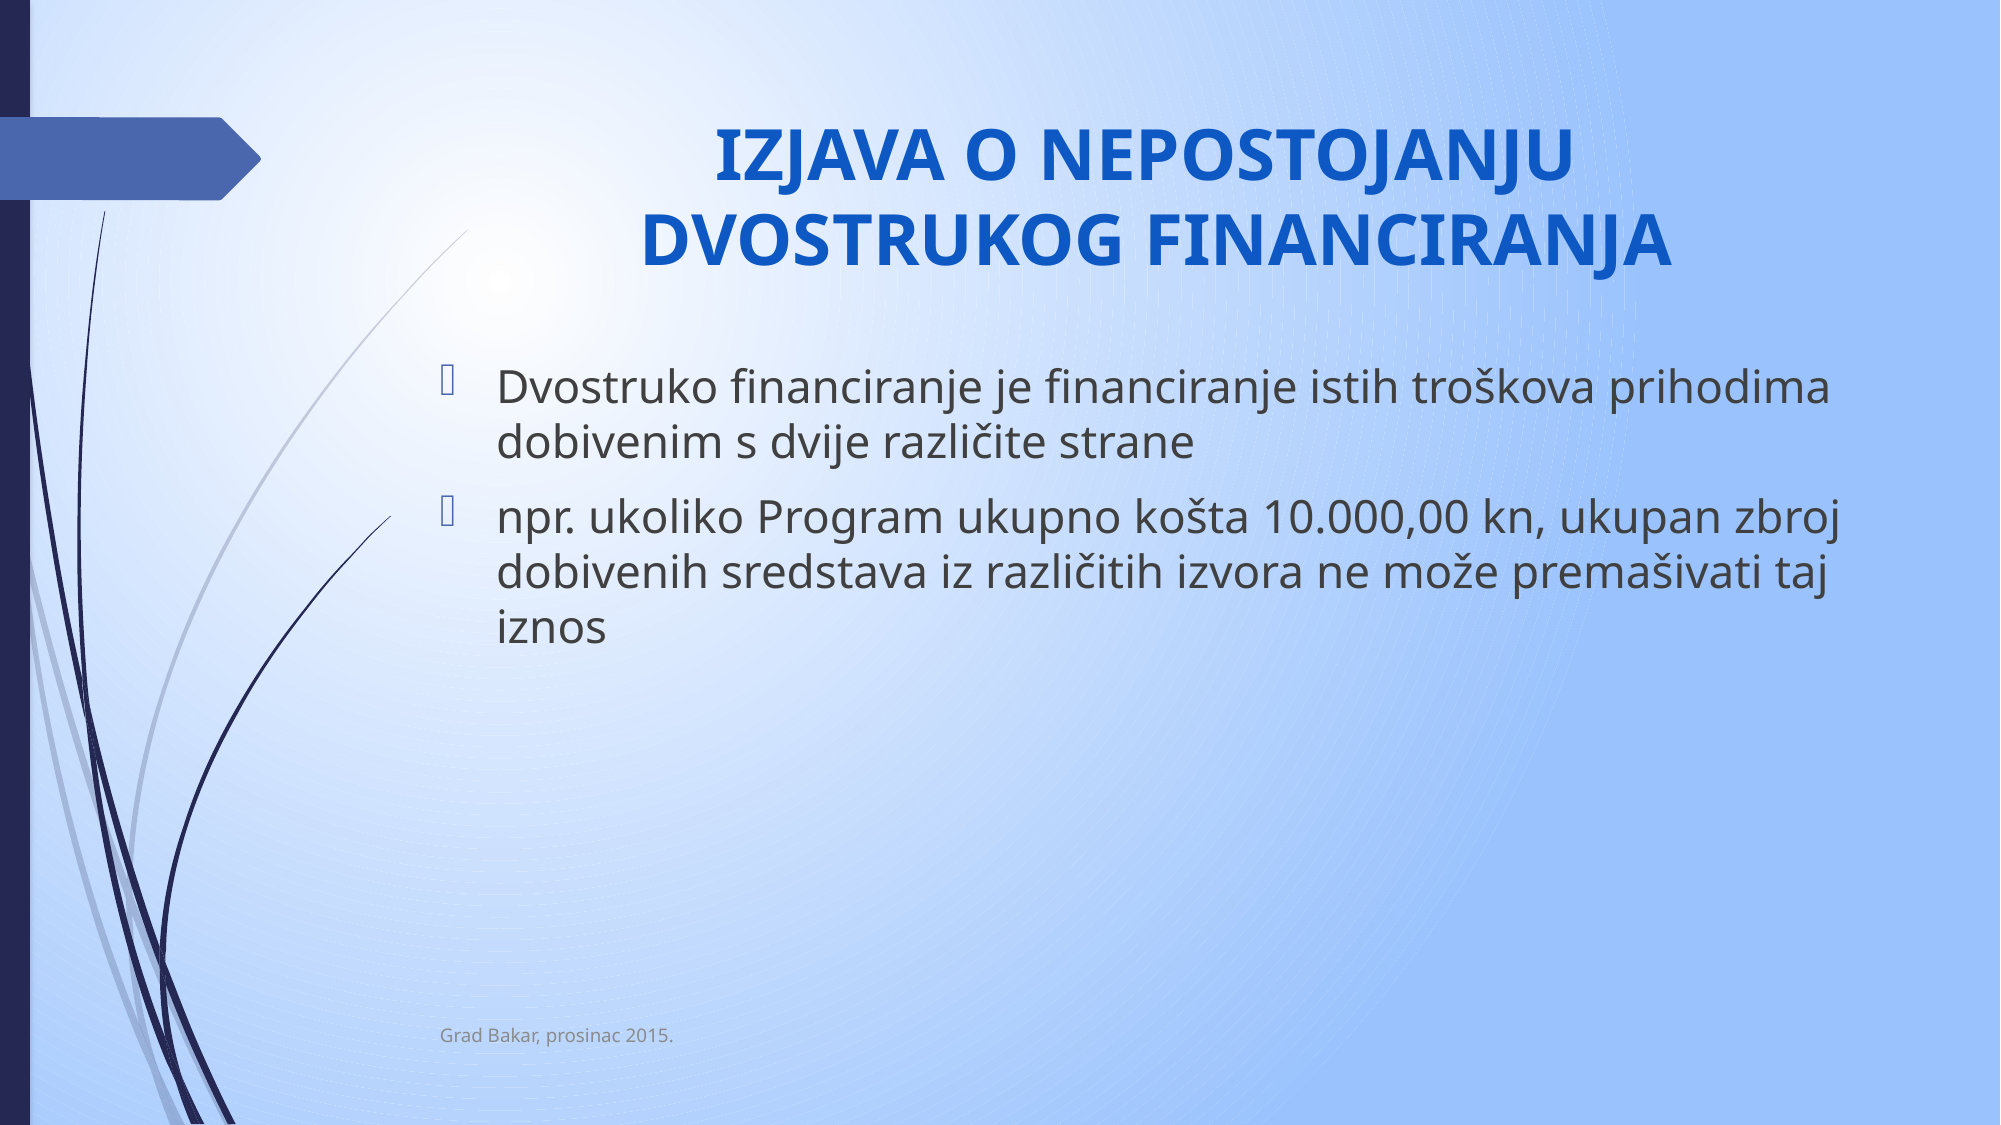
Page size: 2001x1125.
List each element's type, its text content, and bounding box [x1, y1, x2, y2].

footer Grad Bakar, prosinac 2015. [424, 1006, 1675, 1067]
list Dvostruko financiranje je financiranje istih troškova prihodima dobivenim s dvije različite strane npr. ukoliko Program ukupno košta 10.000,00 kn, ukupan zbroj dobivenih sredstava iz različitih izvora ne može premašivati taj iznos [424, 350, 1888, 970]
title IZJAVA O NEPOSTOJANJU DVOSTRUKOG FINANCIRANJA [425, 102, 1888, 313]
